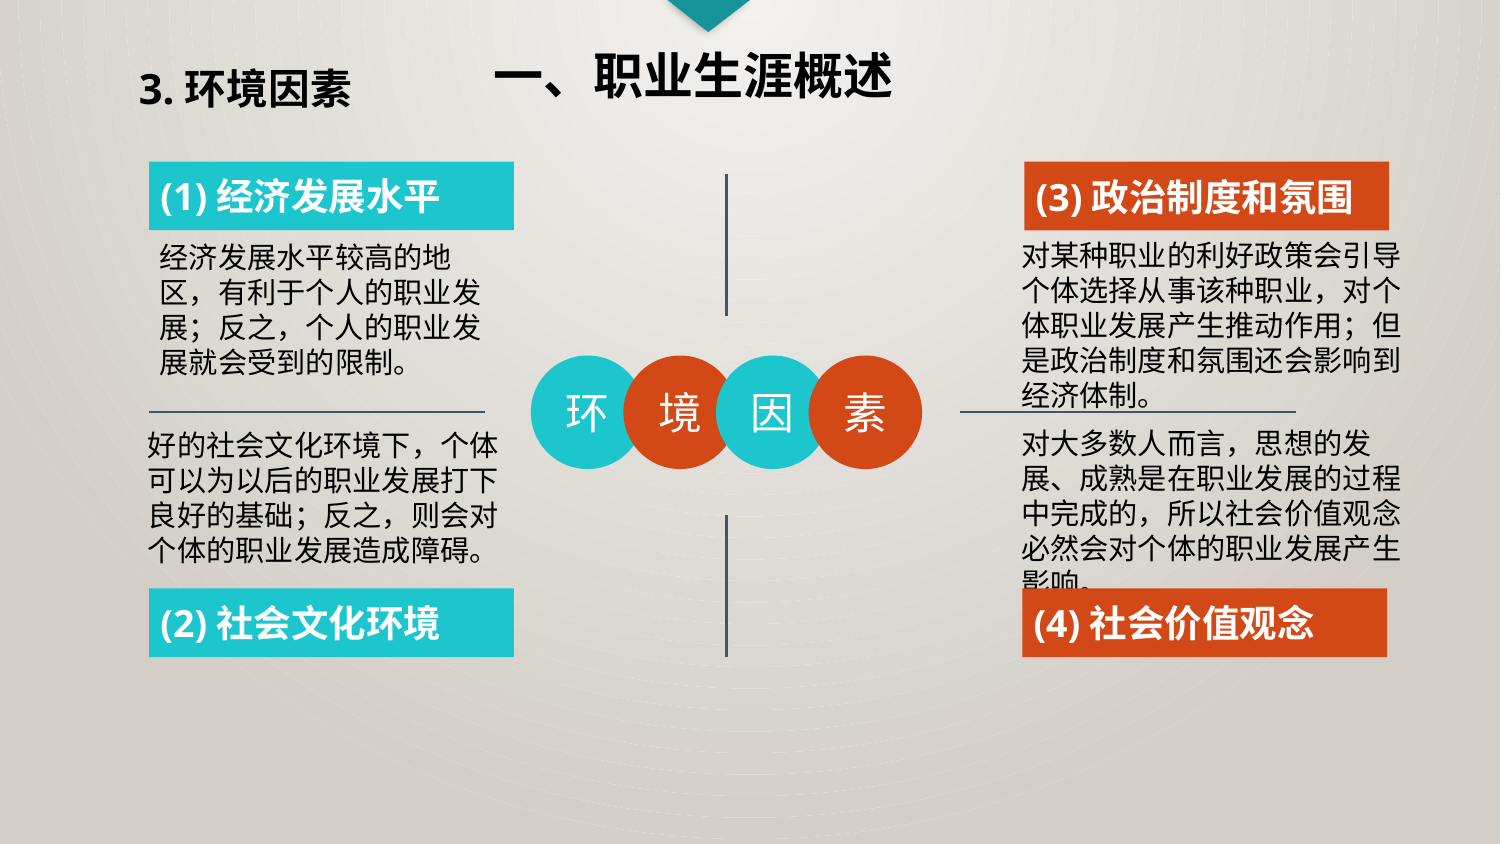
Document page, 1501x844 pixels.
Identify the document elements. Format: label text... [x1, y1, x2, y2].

text_box 3.环境因素 [123, 55, 806, 121]
text_box 一、职业生涯概述 [478, 37, 937, 112]
text_box [665, 0, 752, 34]
text_box 好的社会文化环境下，个体可以为以后的职业发展打下良好的基础；反之，则会对个体的职业发展造成障碍。 [136, 420, 525, 581]
text_box (3)政治制度和氛围 [1023, 161, 1390, 231]
text_box (1)经济发展水平 [148, 160, 515, 231]
text_box 境 [622, 354, 726, 471]
text_box 经济发展水平较高的地区，有利于个人的职业发展；反之，个人的职业发展就会受到的限制。 [148, 232, 514, 393]
text_box 对大多数人而言，思想的发展、成熟是在职业发展的过程中完成的，所以社会价值观念必然会对个体的职业发展产生影响。 [1009, 417, 1419, 583]
text_box (4)社会价值观念 [1021, 587, 1388, 658]
text_box 素 [807, 354, 924, 471]
text_box 因 [714, 354, 819, 471]
text_box (2)社会文化环境 [148, 587, 515, 658]
text_box 对某种职业的利好政策会引导个体选择从事该种职业，对个体职业发展产生推动作用；但是政治制度和氛围还会影响到经济体制。 [1010, 230, 1431, 418]
text_box 环 [529, 354, 634, 471]
